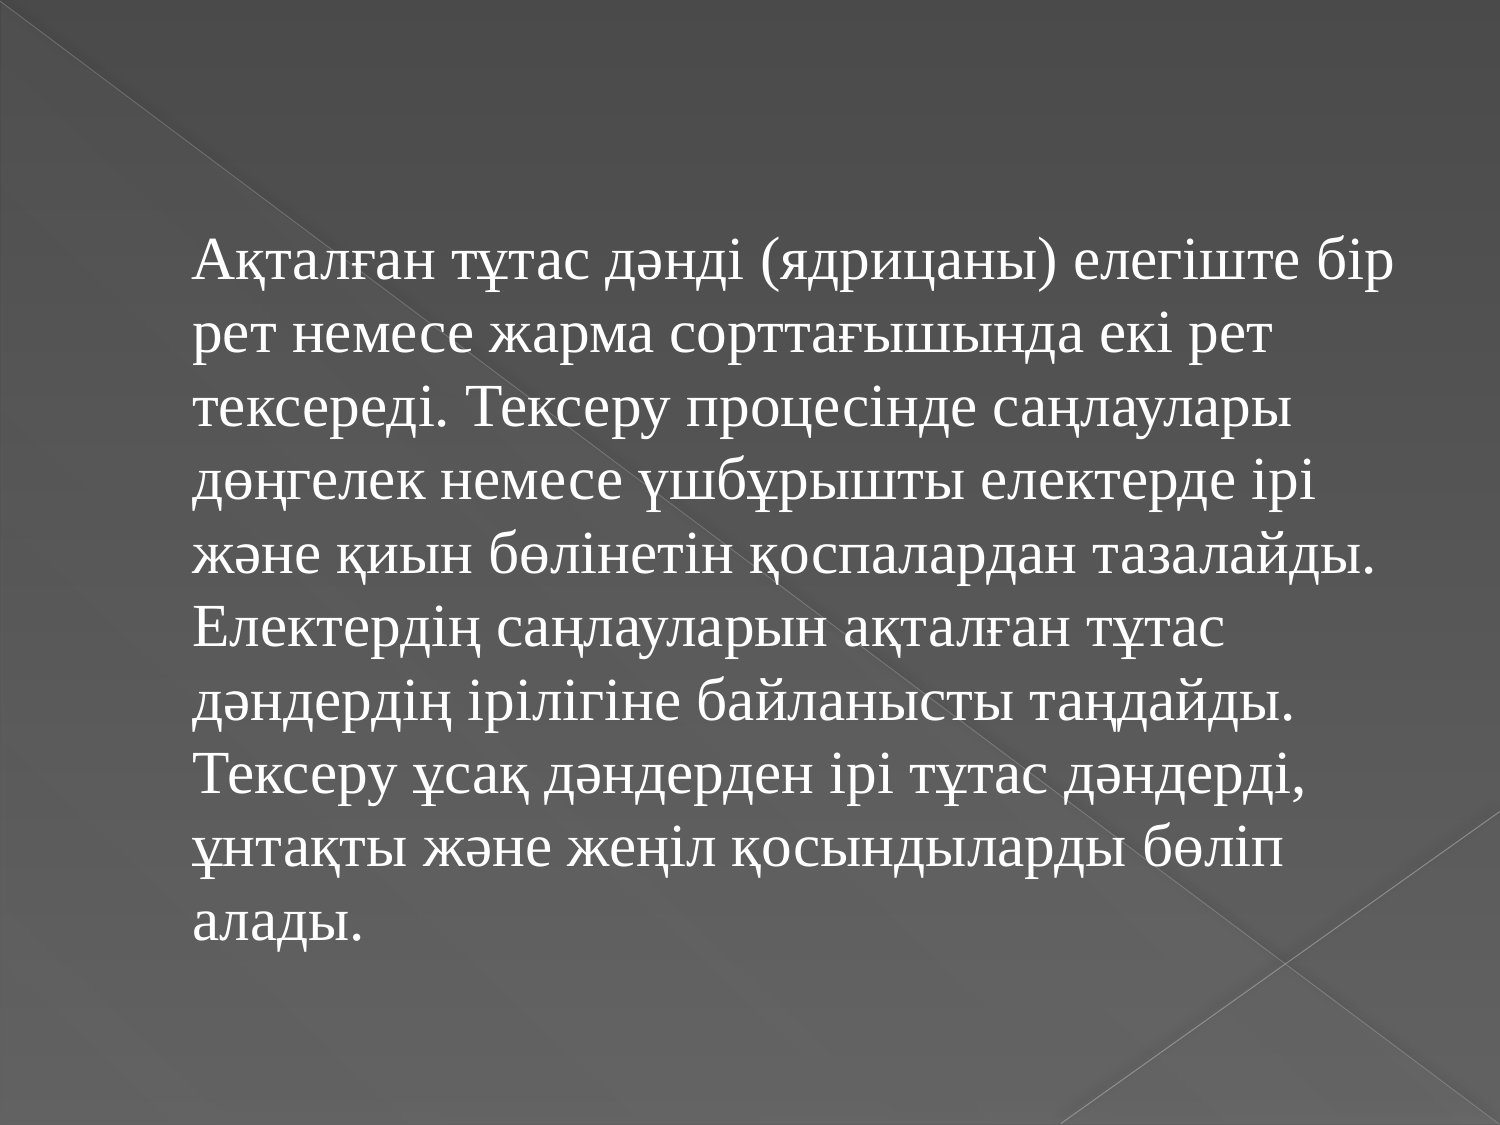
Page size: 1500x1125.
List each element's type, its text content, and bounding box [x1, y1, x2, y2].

list Ақталған тұтас дәнді (ядрицаны) елегіште бір рет немесе жарма сорттағышында екі рет тексереді. Тексеру процесінде саңлаулары дөңгелек немесе үшбұрышты електерде ірі және қиын бөлінетін қоспалардан тазалайды. Електердің саңлауларын ақталған тұтас дәндердің ірілігіне байланысты таңдайды. Тексеру ұсақ дәндерден ірі тұтас дәндерді, ұнтақты және жеңіл қосындыларды бөліп алады. [105, 210, 1456, 961]
